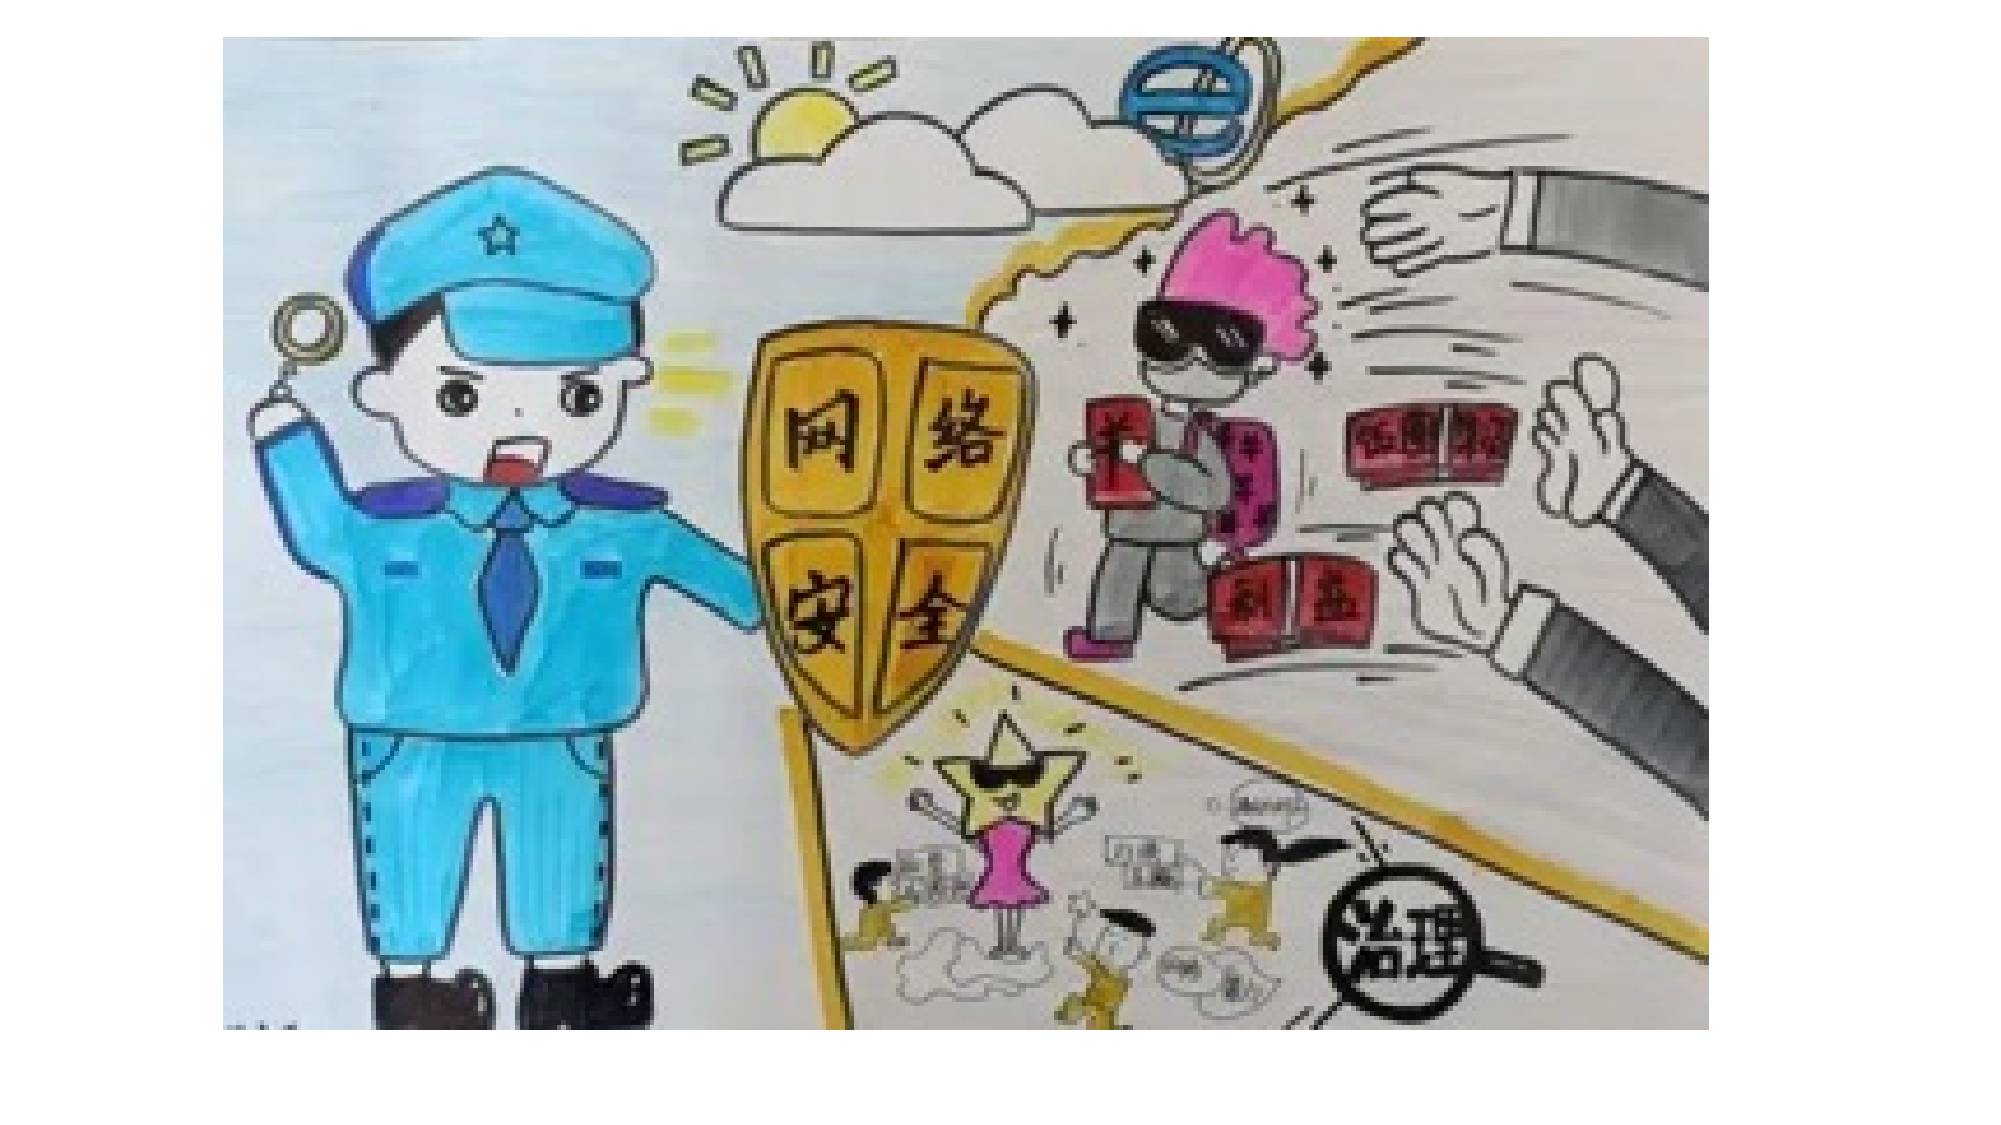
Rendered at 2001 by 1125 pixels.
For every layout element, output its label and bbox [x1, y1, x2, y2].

picture [223, 37, 1709, 1031]
